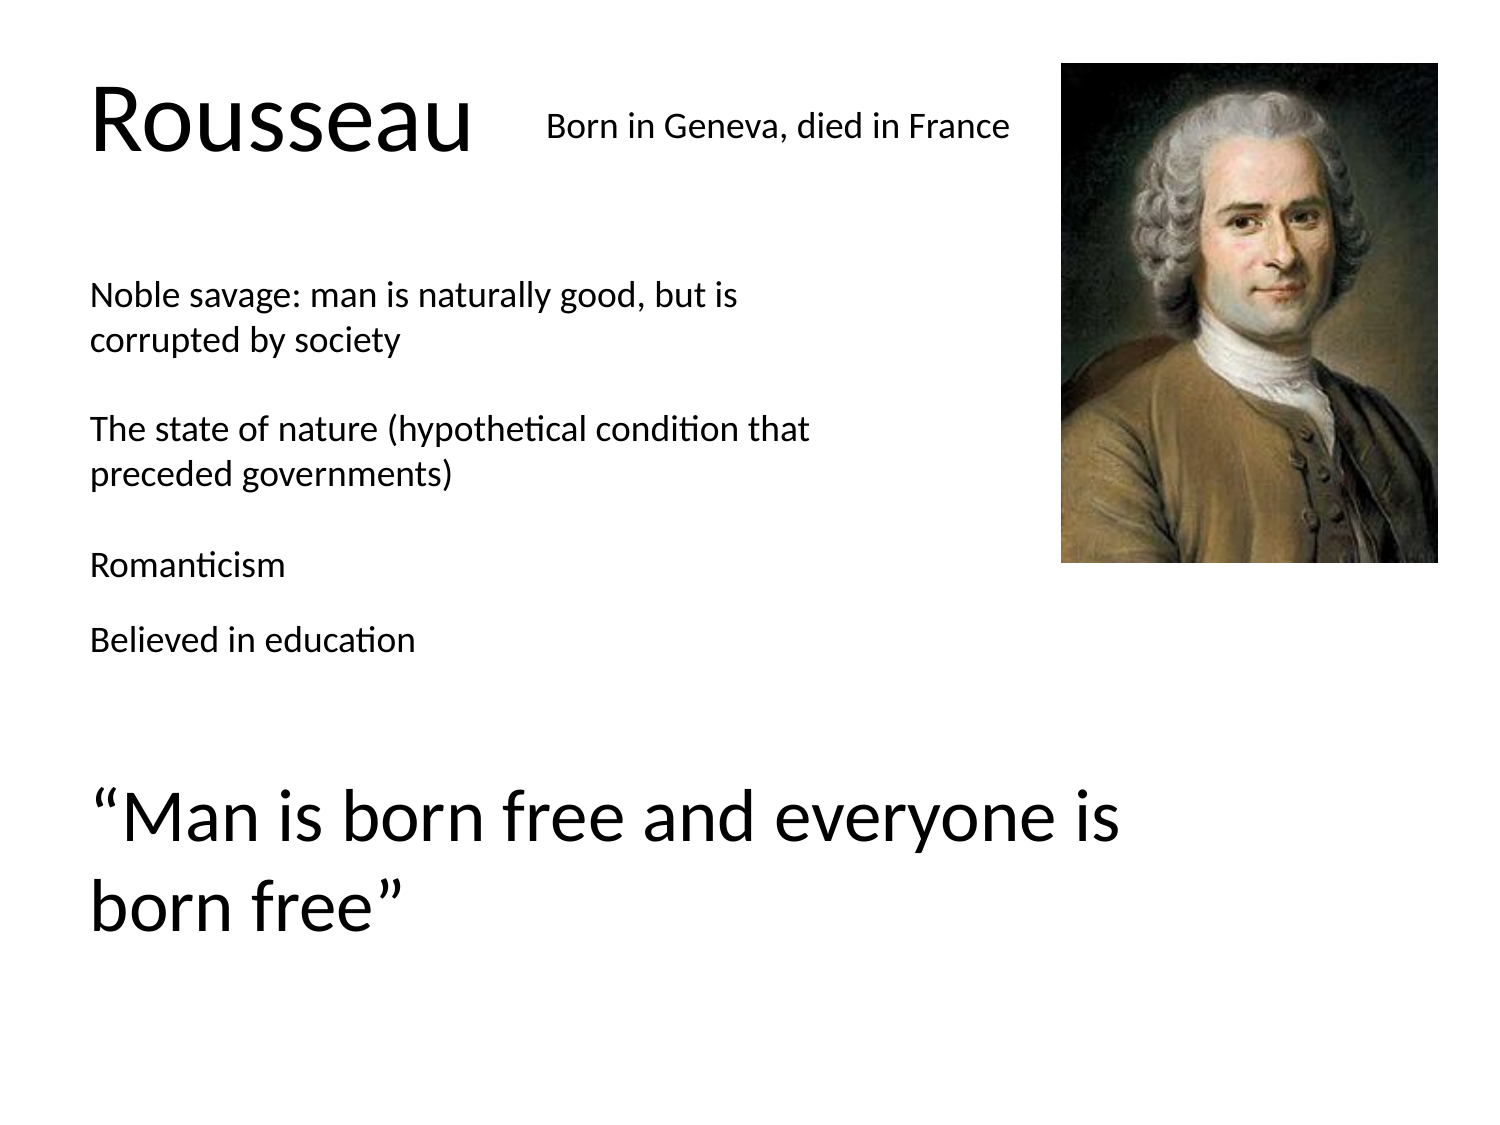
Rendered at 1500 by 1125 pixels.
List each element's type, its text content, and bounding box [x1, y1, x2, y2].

text_box Born in Geneva, died in France [531, 93, 1044, 154]
text_box Noble savage: man is naturally good, but is corrupted by society [74, 262, 888, 368]
text_box “Man is born free and everyone is born free” [74, 759, 1138, 955]
picture [1060, 63, 1438, 563]
text_box The state of nature (hypothetical condition that preceded governments) [74, 396, 838, 502]
text_box Romanticism [75, 532, 413, 592]
text_box Believed in education [74, 607, 613, 667]
text_box Rousseau [75, 44, 788, 179]
